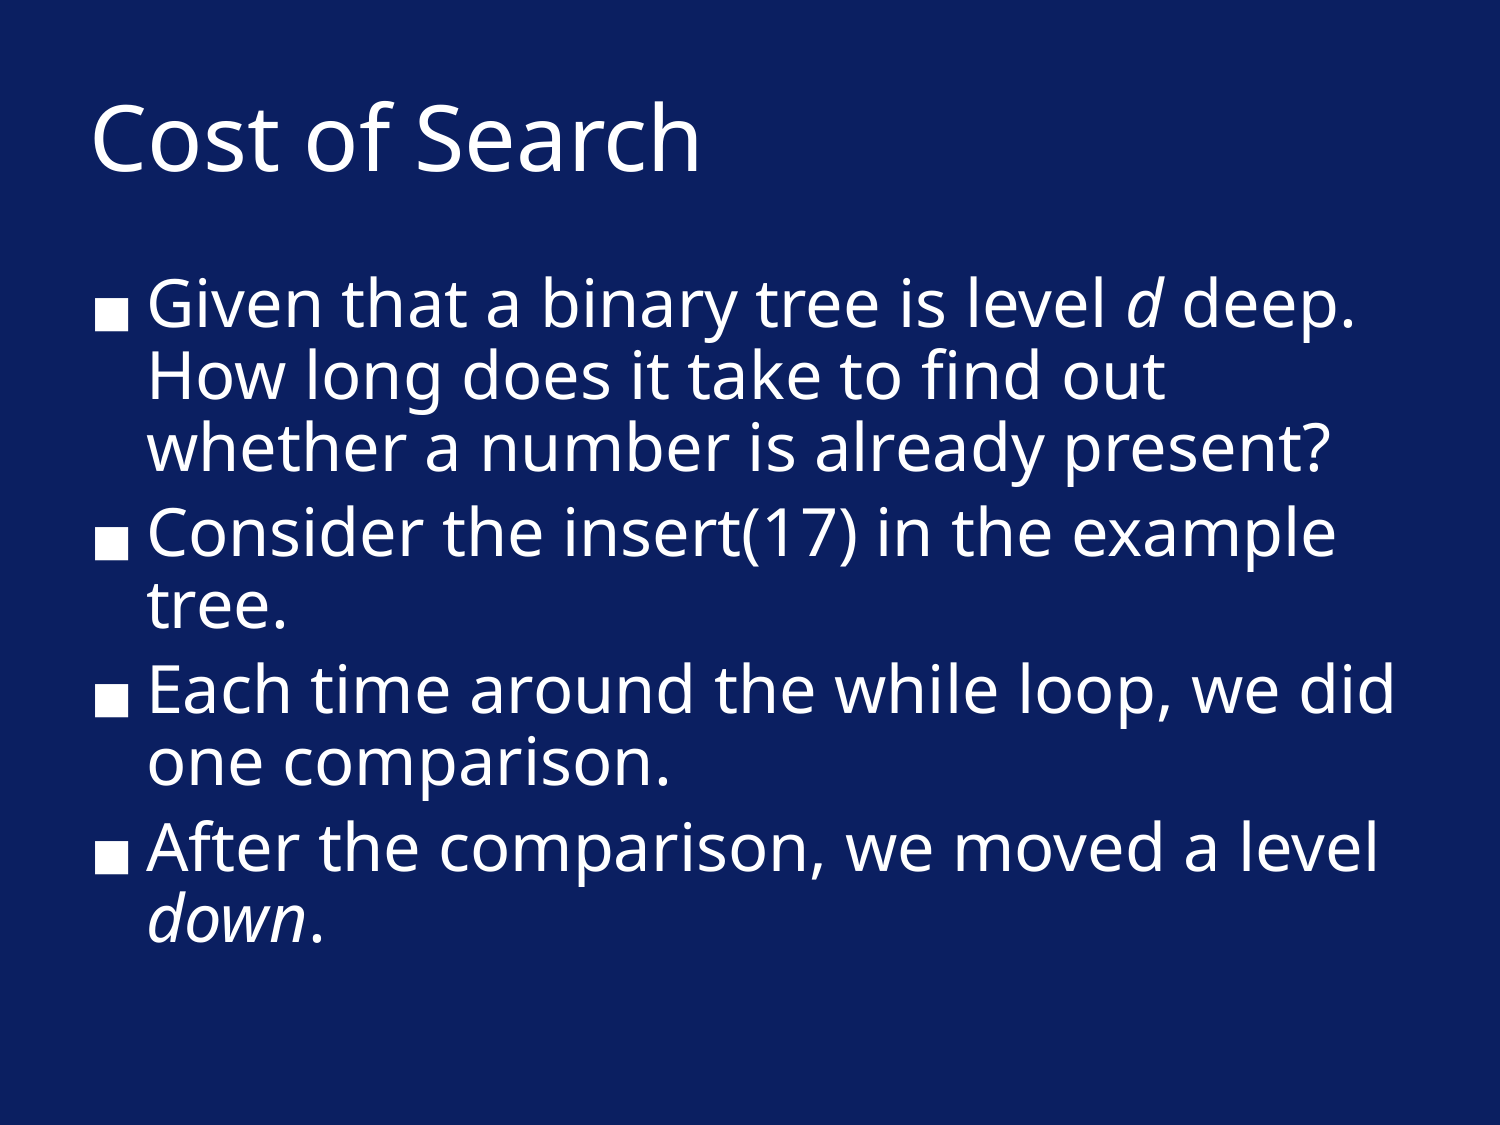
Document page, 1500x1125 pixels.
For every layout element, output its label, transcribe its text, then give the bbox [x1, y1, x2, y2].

list Given that a binary tree is level d deep. How long does it take to find out whether a number is already present? Consider the insert(17) in the example tree. Each time around the while loop, we did one comparison. After the comparison, we moved a level down. [74, 262, 1425, 1038]
title Cost of Search [74, 59, 1425, 210]
